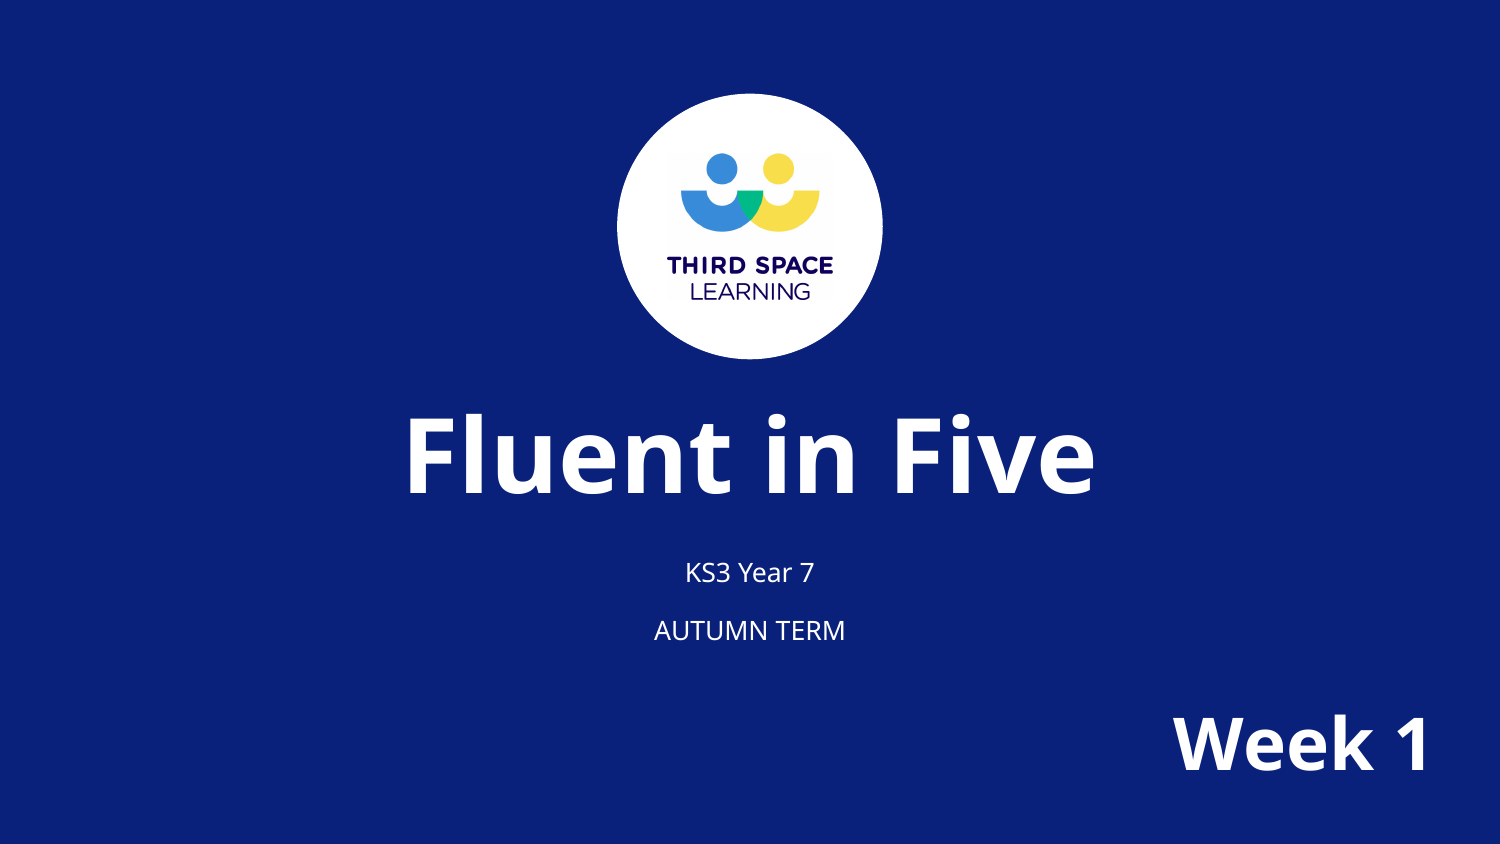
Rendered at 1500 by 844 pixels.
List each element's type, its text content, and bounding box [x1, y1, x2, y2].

picture [667, 153, 833, 300]
text_box Week 1 [332, 682, 1451, 800]
